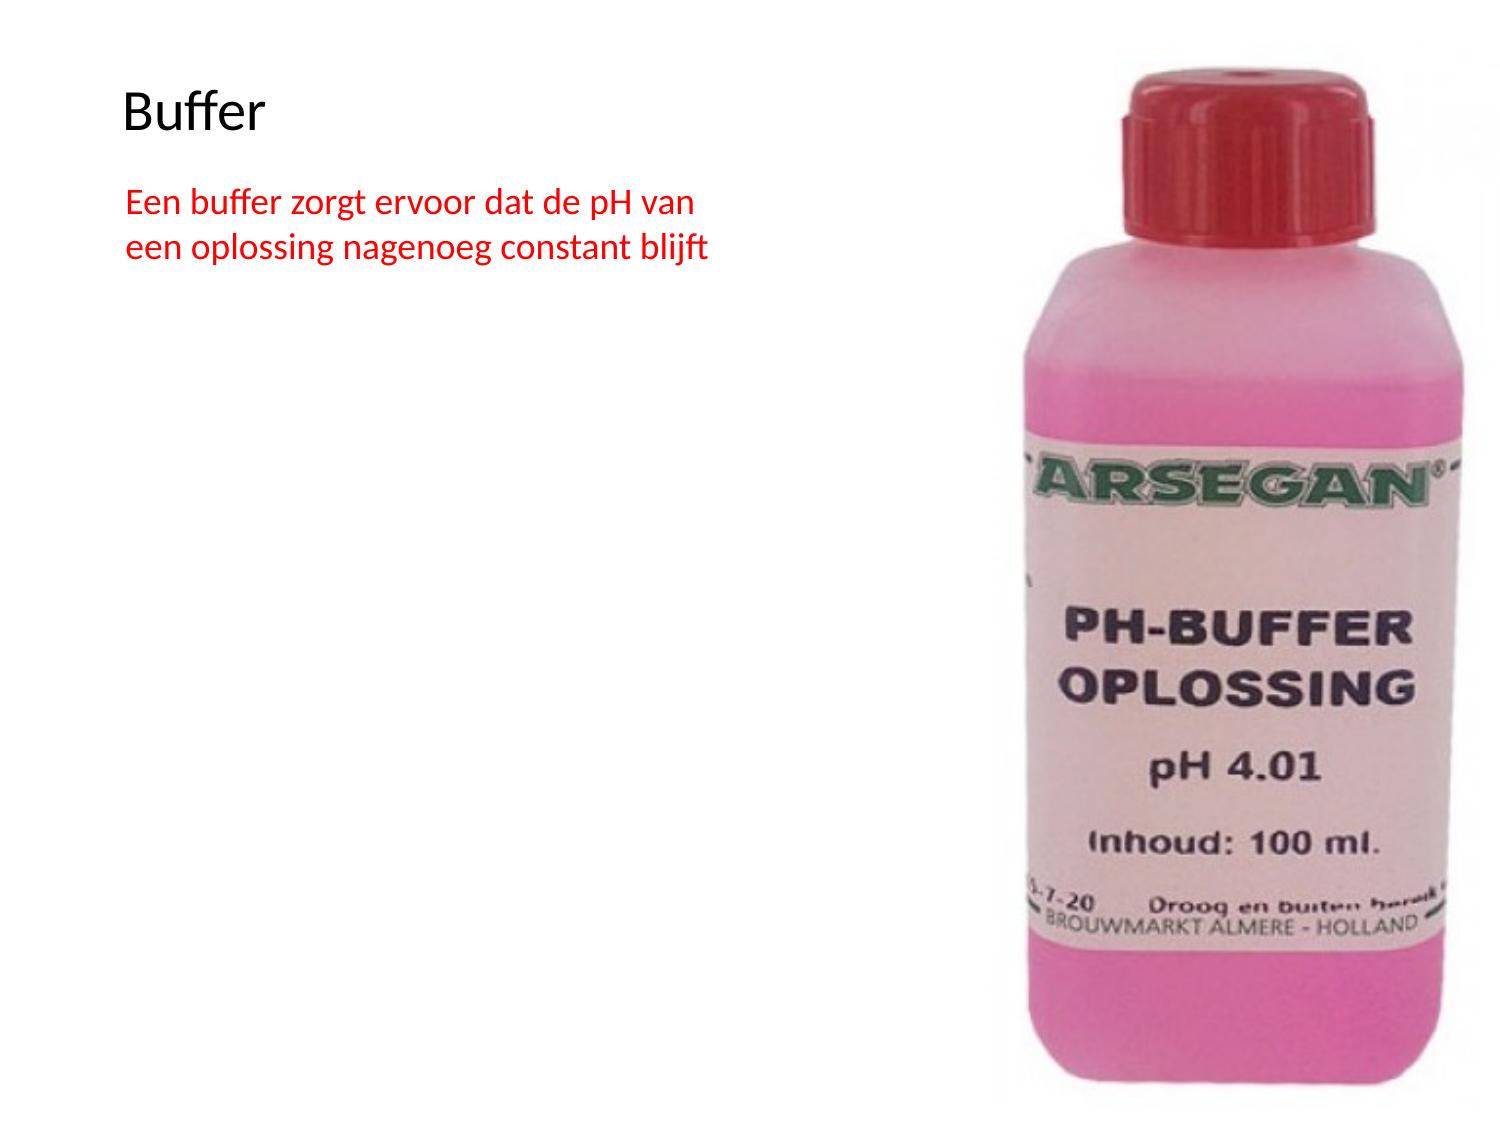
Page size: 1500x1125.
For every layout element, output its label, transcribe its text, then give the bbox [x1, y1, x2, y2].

text_box Buffer [108, 64, 282, 150]
picture [980, 44, 1500, 1109]
text_box Een buffer zorgt ervoor dat de pH van een oplossing nagenoeg constant blijft [110, 169, 725, 275]
